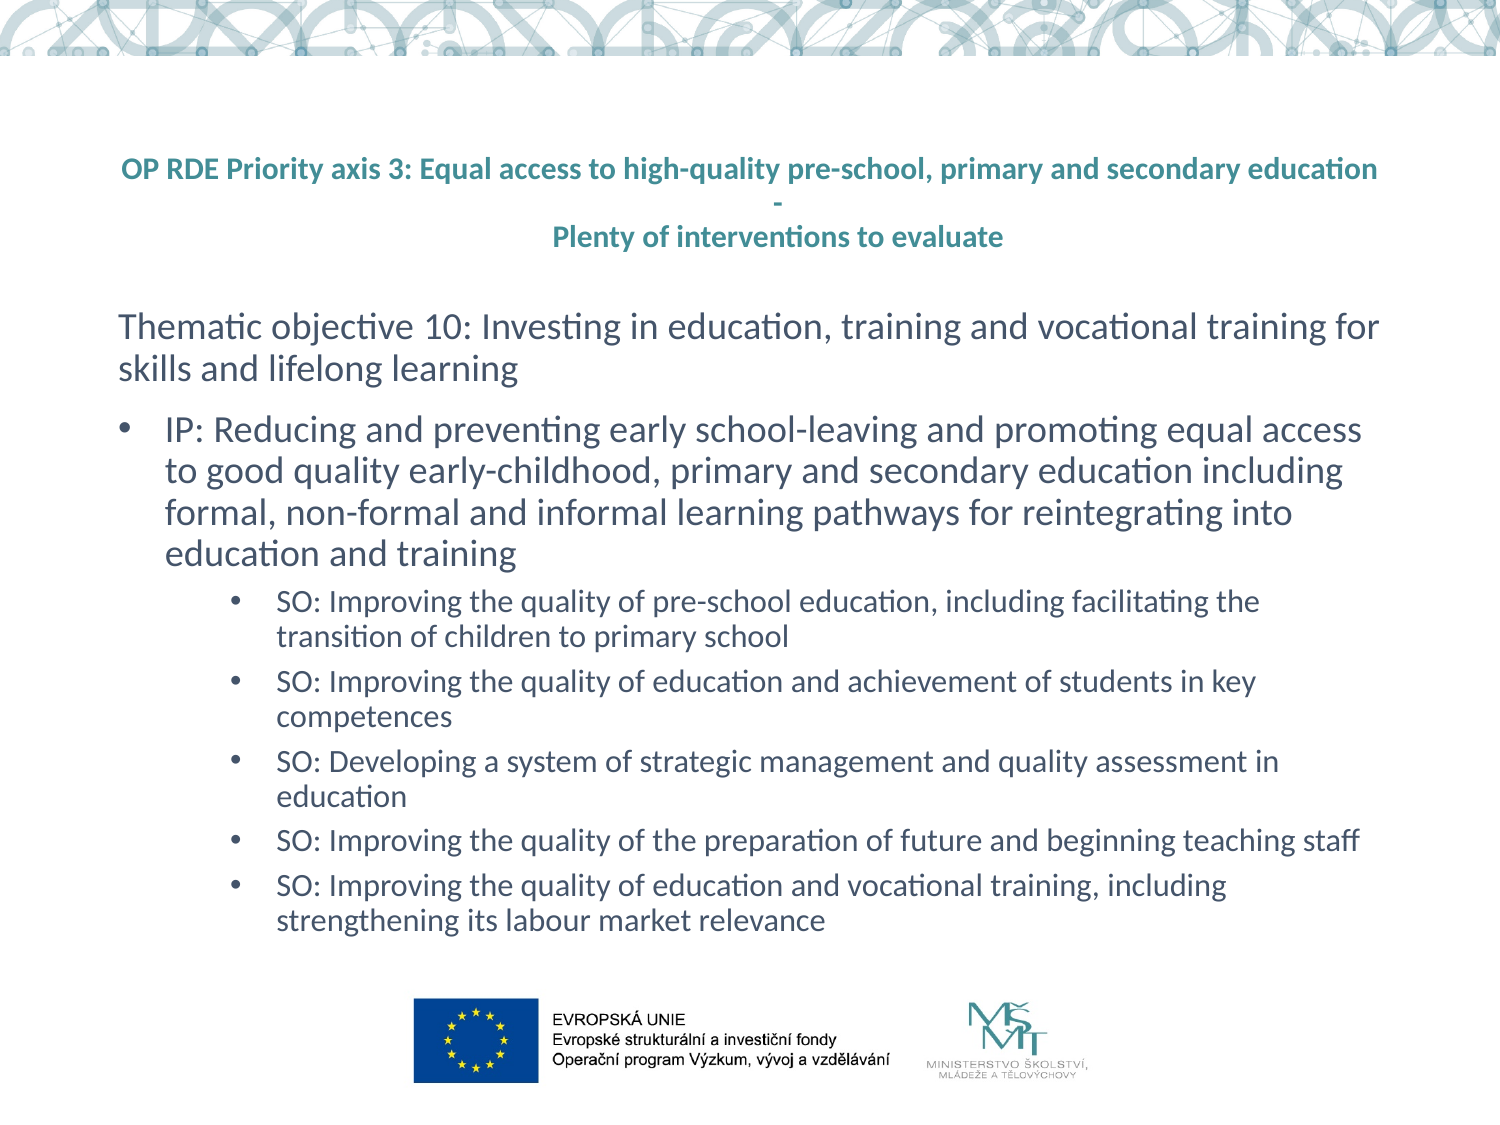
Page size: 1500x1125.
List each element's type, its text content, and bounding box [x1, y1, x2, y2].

picture [0, 0, 1500, 56]
title OP RDE Priority axis 3: Equal access to high-quality pre-school, primary and secondary education - Plenty of interventions to evaluate [103, 129, 1397, 278]
picture [371, 957, 1129, 1125]
list Thematic objective 10: Investing in education, training and vocational training for skills and lifelong learning IP: Reducing and preventing early school-leaving and promoting equal access to good quality early-childhood, primary and secondary education including formal, non-formal and informal learning pathways for reintegrating into education and training SO: Improving the quality of pre-school education, including facilitating the transition of children to primary school SO: Improving the quality of education and achievement of students in key competences SO: Developing a system of strategic management and quality assessment in education SO: Improving the quality of the preparation of future and beginning teaching staff SO: Improving the quality of education and vocational training, including strengthening its labour market relevance [103, 299, 1397, 957]
